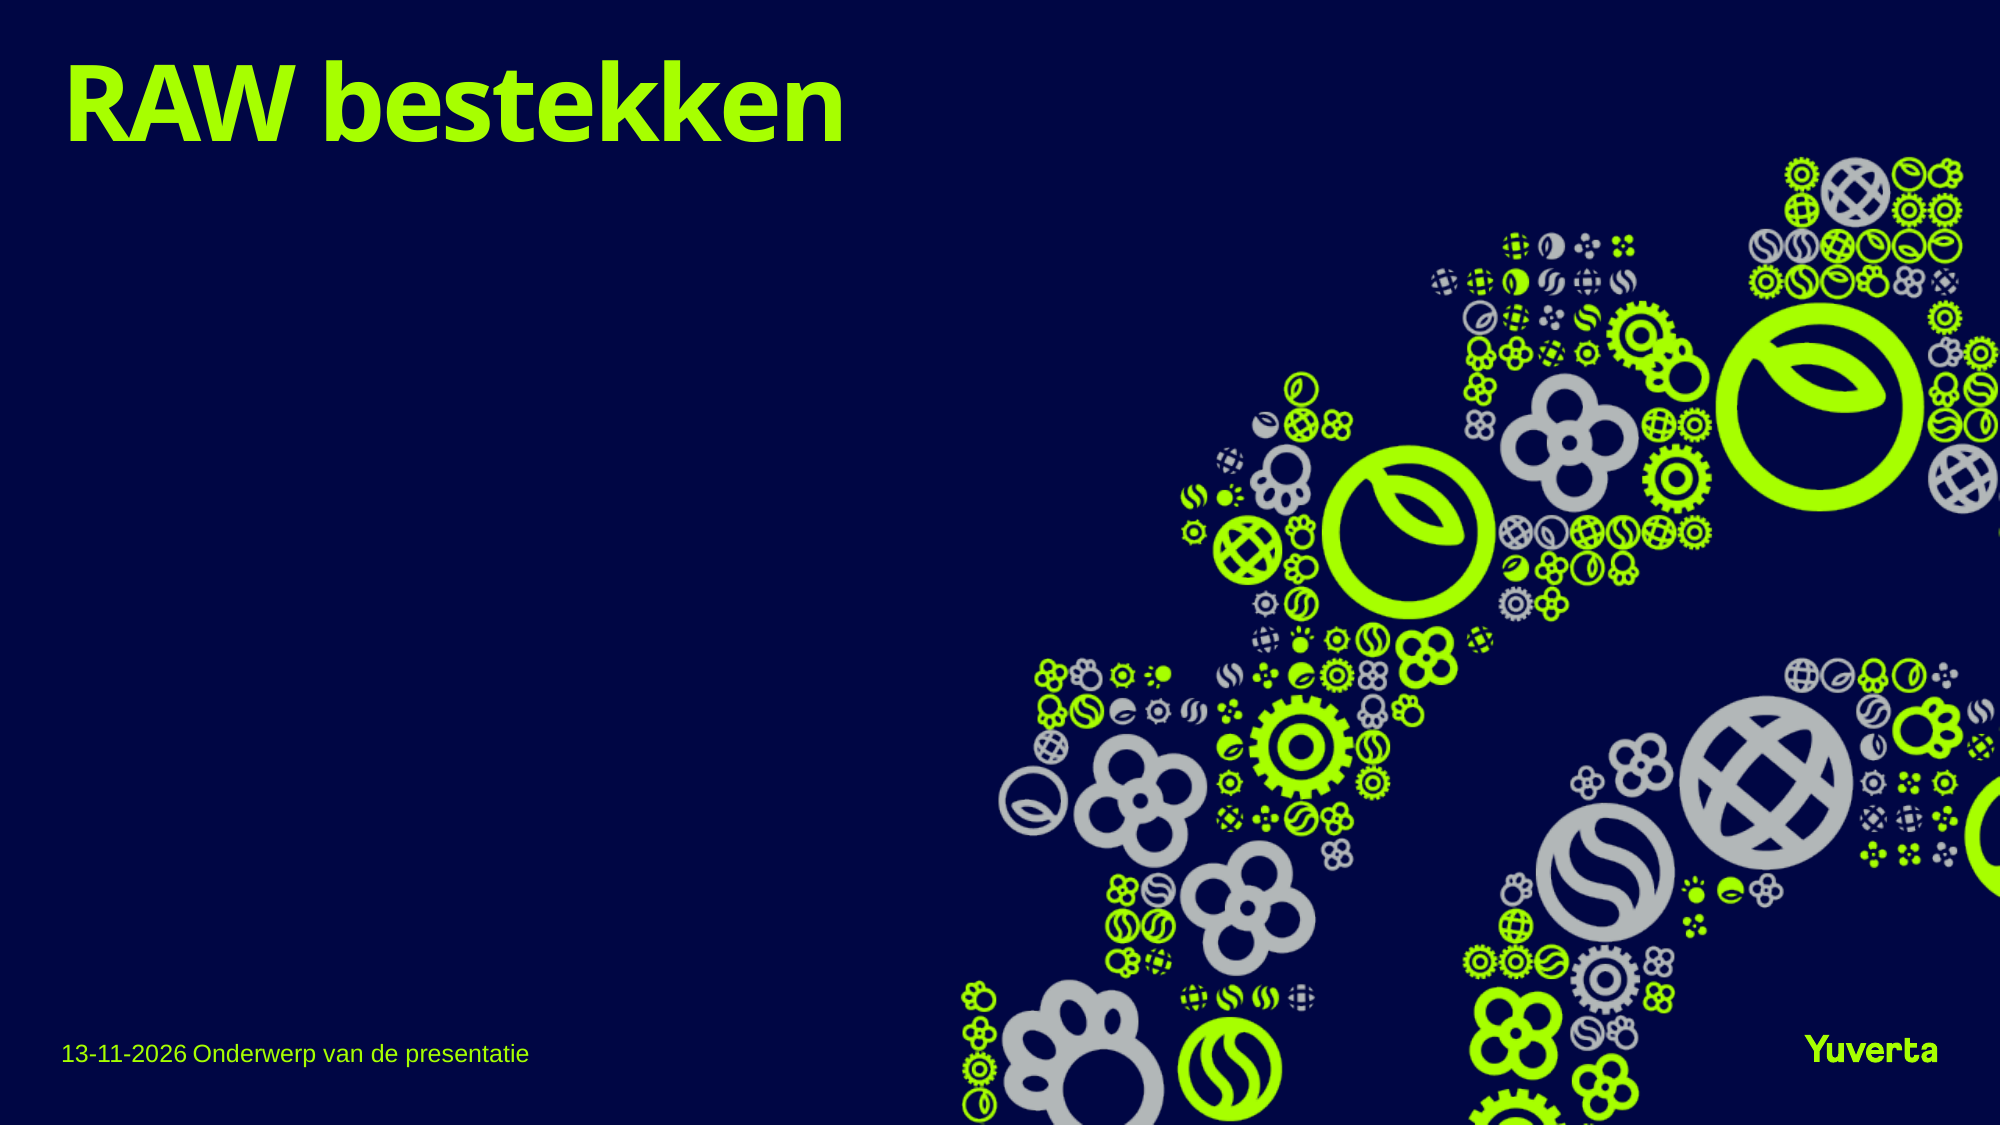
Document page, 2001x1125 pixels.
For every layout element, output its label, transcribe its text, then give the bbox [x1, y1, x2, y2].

footer Onderwerp van de presentatie [193, 1037, 1000, 1073]
picture [0, 0, 2000, 1125]
title RAW bestekken [60, 48, 1242, 392]
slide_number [60, 1037, 193, 1073]
